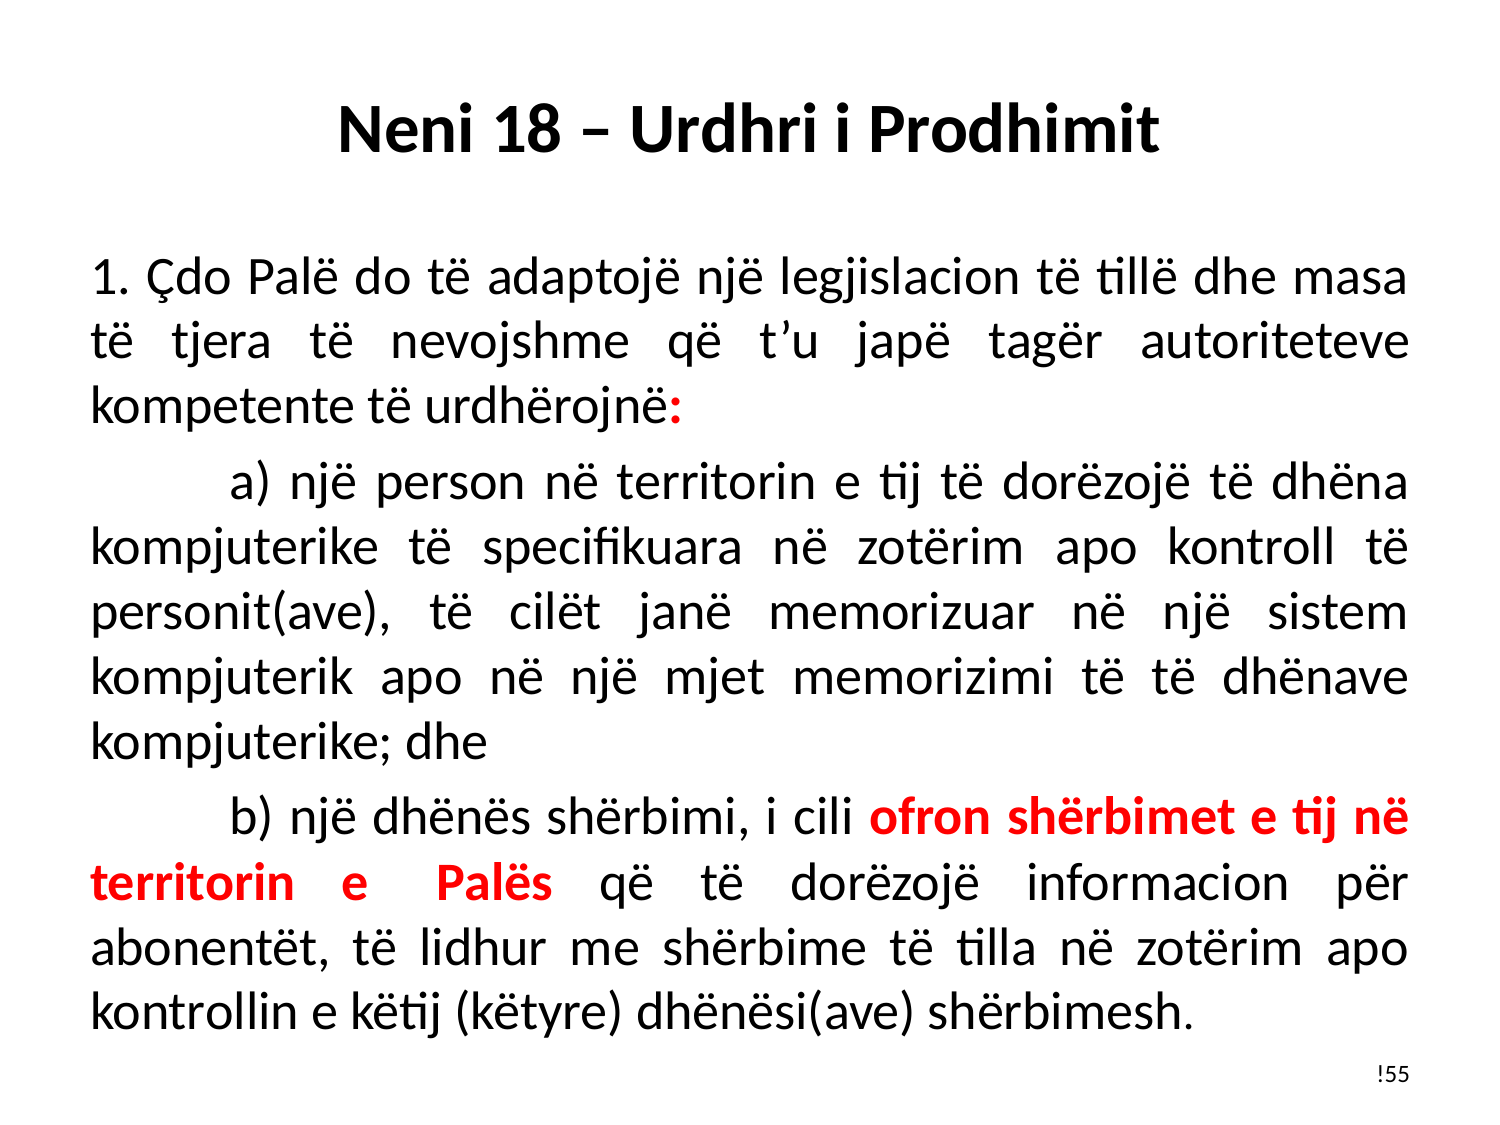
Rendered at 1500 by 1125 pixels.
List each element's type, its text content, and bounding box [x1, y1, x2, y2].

list 1. Çdo Palë do të adaptojë një legjislacion të tillë dhe masa të tjera të nevojshme që t’u japë tagër autoriteteve kompetente të urdhërojnë: a) një person në territorin e tij të dorëzojë të dhëna kompjuterike të specifikuara në zotërim apo kontroll të personit(ave), të cilët janë memorizuar në një sistem kompjuterik apo në një mjet memorizimi të të dhënave kompjuterike; dhe b) një dhënës shërbimi, i cili ofron shërbimet e tij në territorin e Palës që të dorëzojë informacion për abonentët, të lidhur me shërbime të tilla në zotërim apo kontrollin e këtij (këtyre) dhënësi(ave) shërbimesh. [74, 232, 1426, 1053]
slide_number !55 [1074, 1042, 1425, 1103]
title Neni 18 – Urdhri i Prodhimit [74, 44, 1426, 204]
